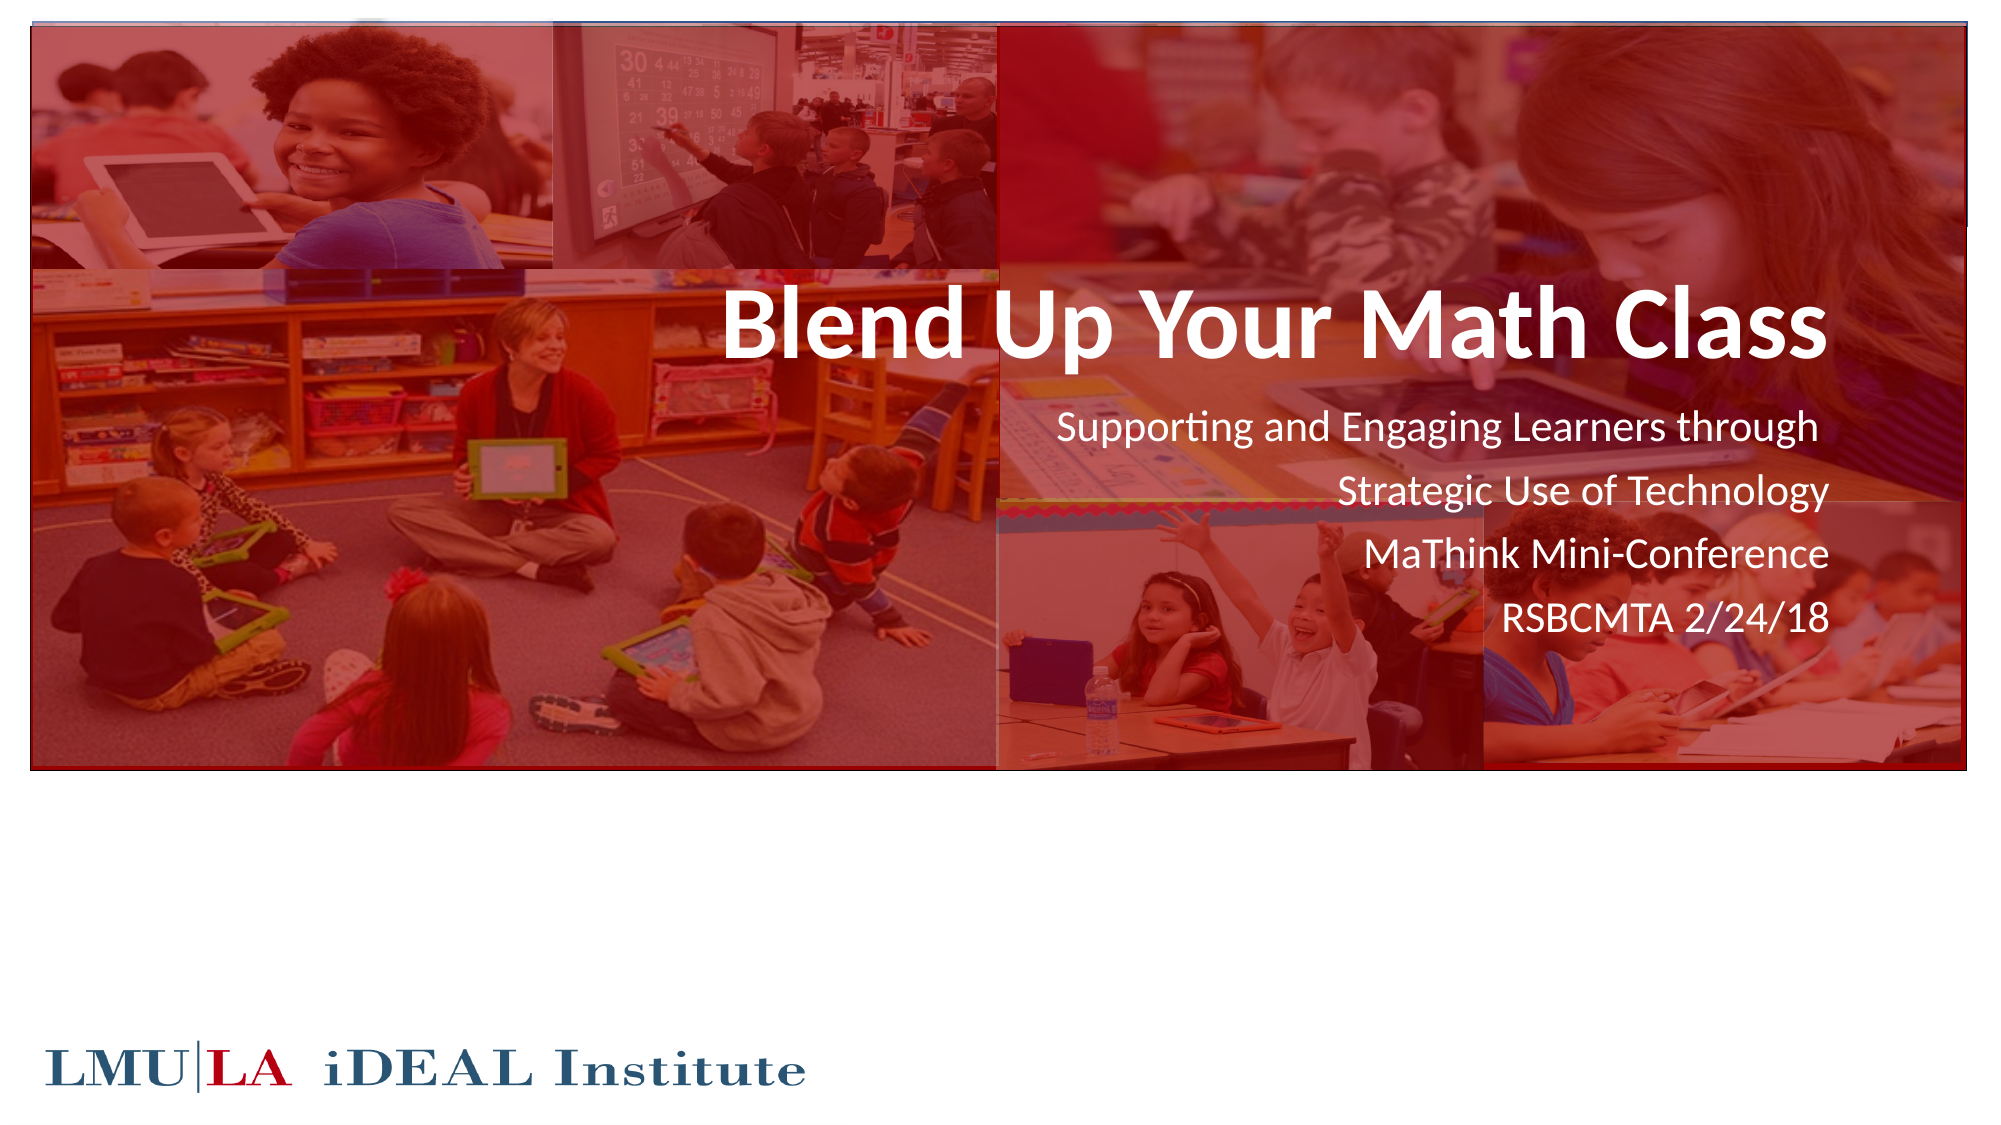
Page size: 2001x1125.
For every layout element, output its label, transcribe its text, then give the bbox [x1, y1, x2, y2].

title Blend Up Your Math Class [145, 249, 1846, 399]
picture [4, 1008, 851, 1125]
list Supporting and Engaging Learners through Strategic Use of Technology MaThink Mini-Conference RSBCMTA 2/24/18 [566, 396, 1846, 650]
